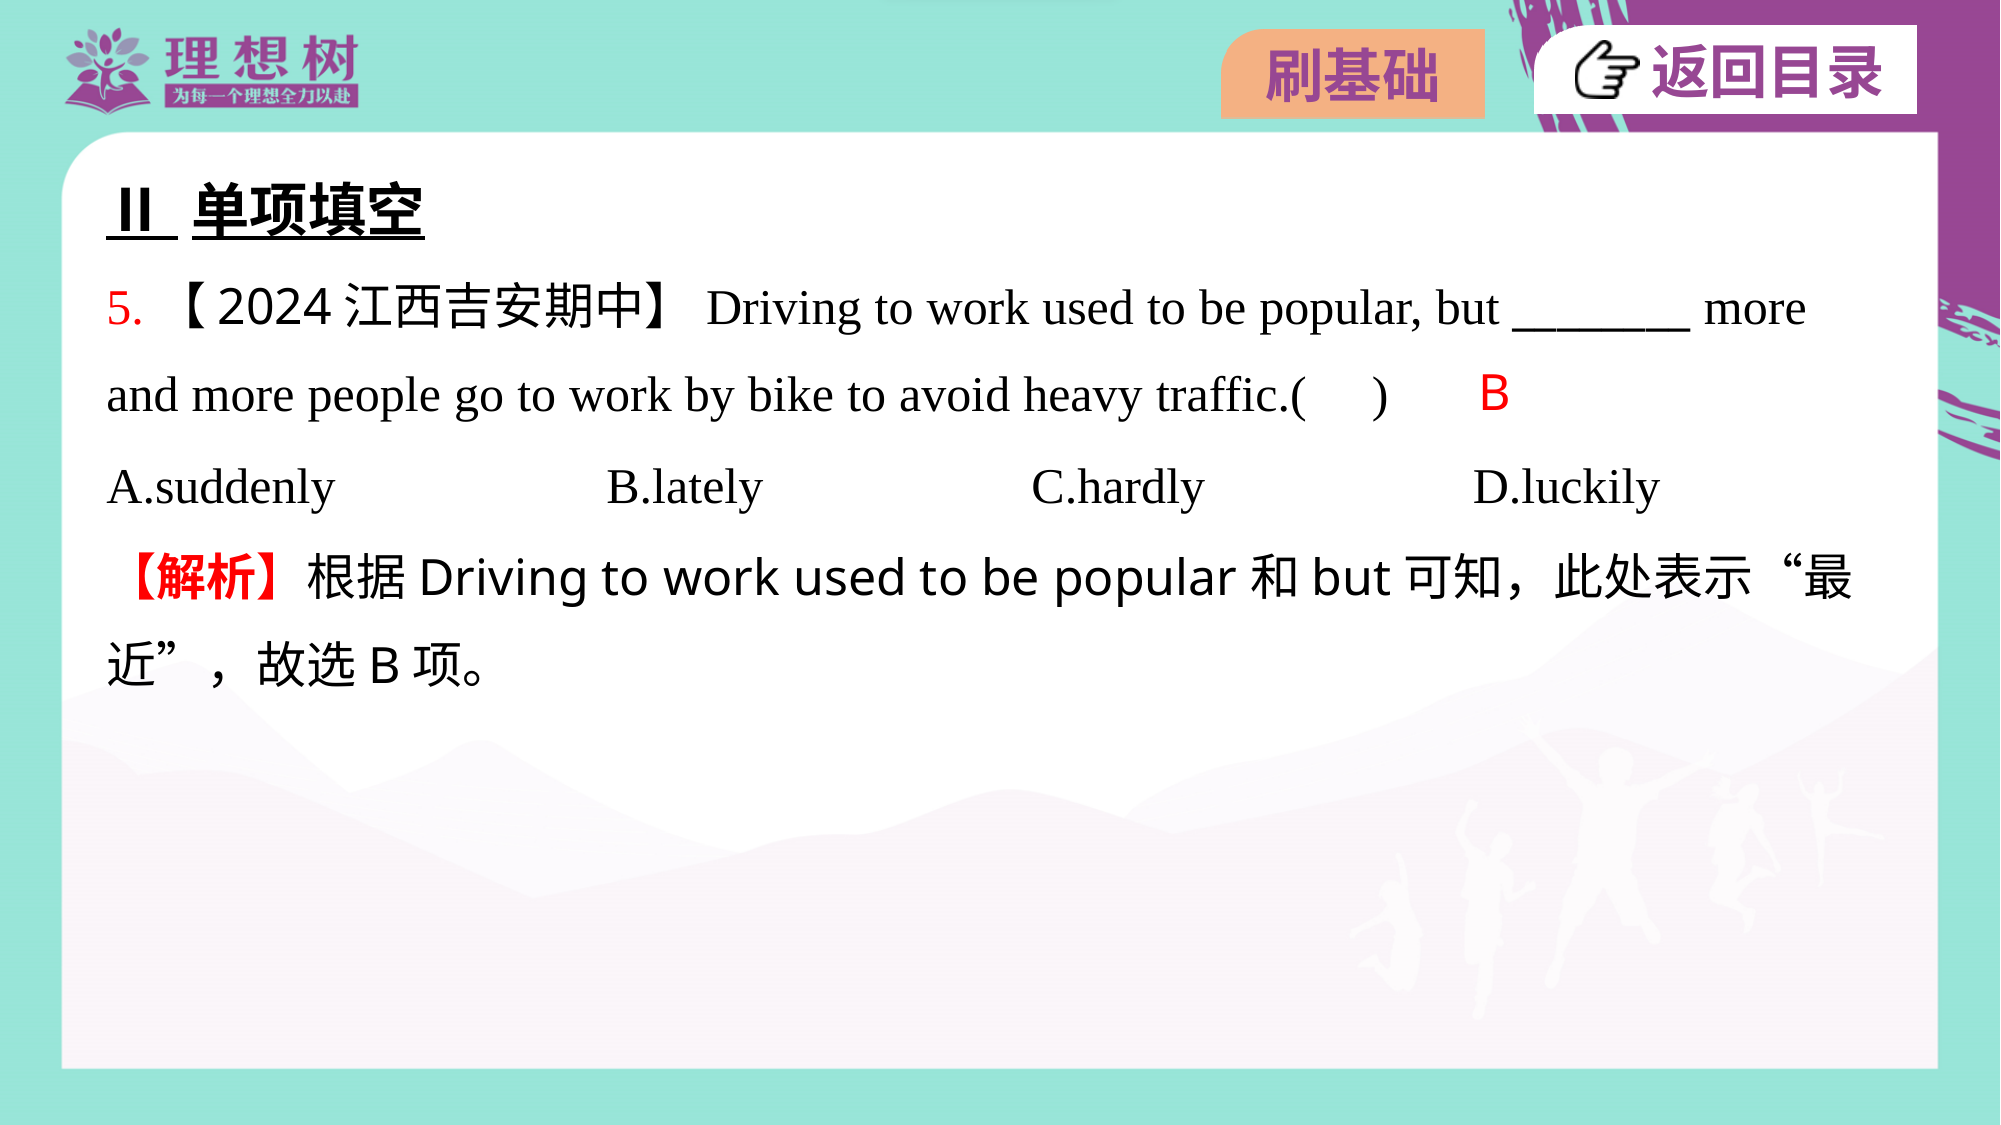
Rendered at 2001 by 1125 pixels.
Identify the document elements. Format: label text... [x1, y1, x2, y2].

picture [0, 0, 2000, 1125]
text_box 5.【2024江西吉安期中】Driving to work used to be popular, but ________ more and more people go to work by bike to avoid heavy traffic.( ) [106, 242, 1895, 413]
text_box A.suddenly B.lately C.hardly D.luckily [106, 423, 1895, 503]
text_box 【解析】根据Driving to work used to be popular和but可知，此处表示“最 近”，故选B项。 [106, 513, 1895, 684]
text_box Ⅱ 单项填空 [106, 140, 1895, 242]
text_box B [1463, 332, 1525, 411]
